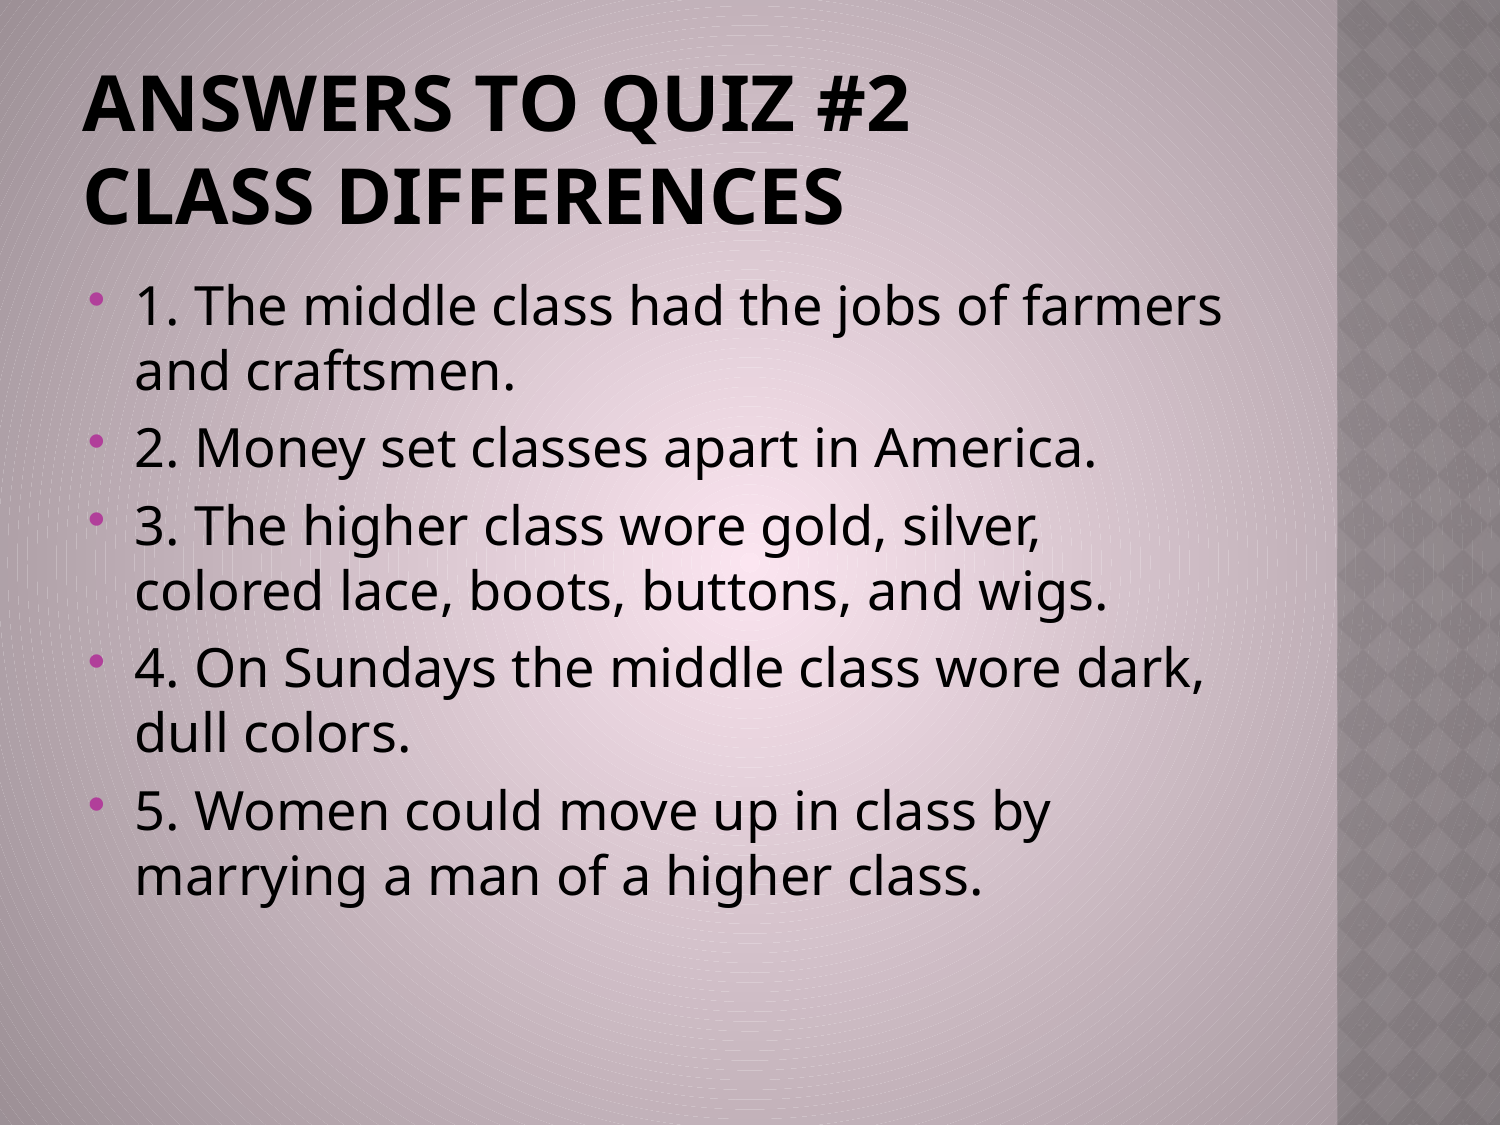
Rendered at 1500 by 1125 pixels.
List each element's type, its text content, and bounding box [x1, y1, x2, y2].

title Answers to Quiz #2 Class differences [75, 52, 1263, 240]
list 1. The middle class had the jobs of farmers and craftsmen. 2. Money set classes apart in America. 3. The higher class wore gold, silver, colored lace, boots, buttons, and wigs. 4. On Sundays the middle class wore dark, dull colors. 5. Women could move up in class by marrying a man of a higher class. [75, 264, 1263, 1059]
